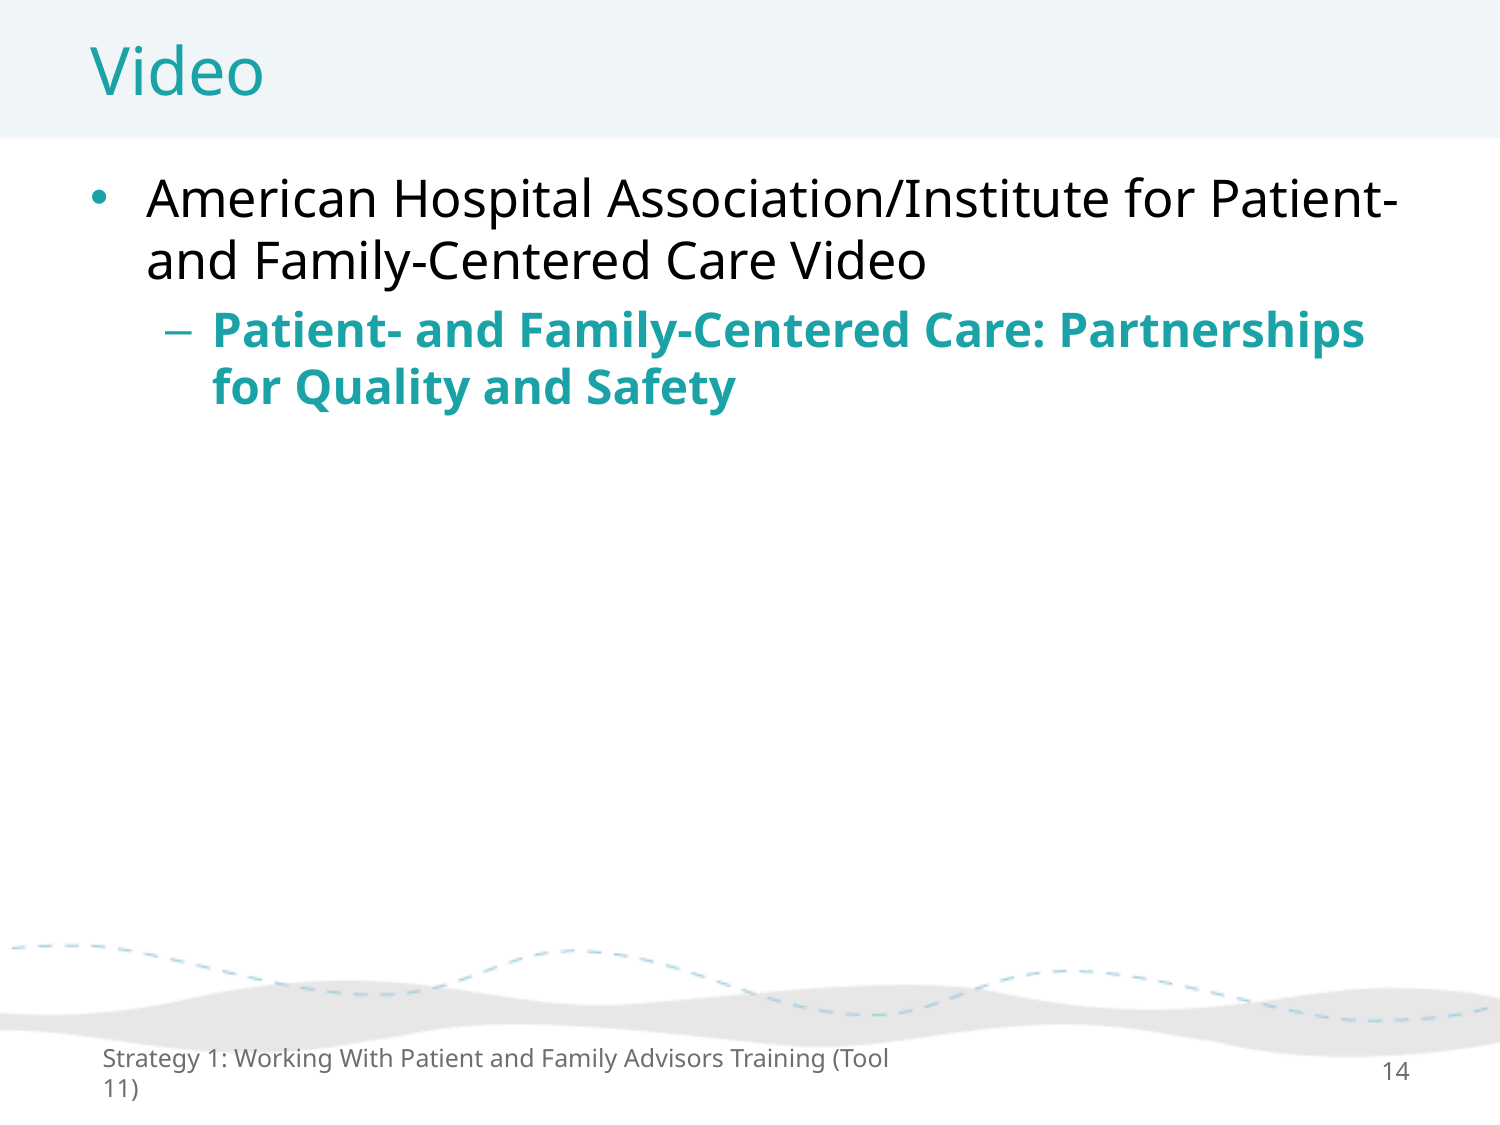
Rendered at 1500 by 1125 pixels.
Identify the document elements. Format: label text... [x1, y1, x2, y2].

picture [0, 0, 1500, 1125]
slide_number 14 [1074, 1042, 1425, 1103]
title Video [75, 0, 1425, 138]
footer Strategy 1: Working With Patient and Family Advisors Training (Tool 11) [87, 1042, 925, 1103]
list American Hospital Association/Institute for Patient- and Family-Centered Care Video Patient- and Family-Centered Care: Partnerships for Quality and Safety [75, 157, 1425, 900]
